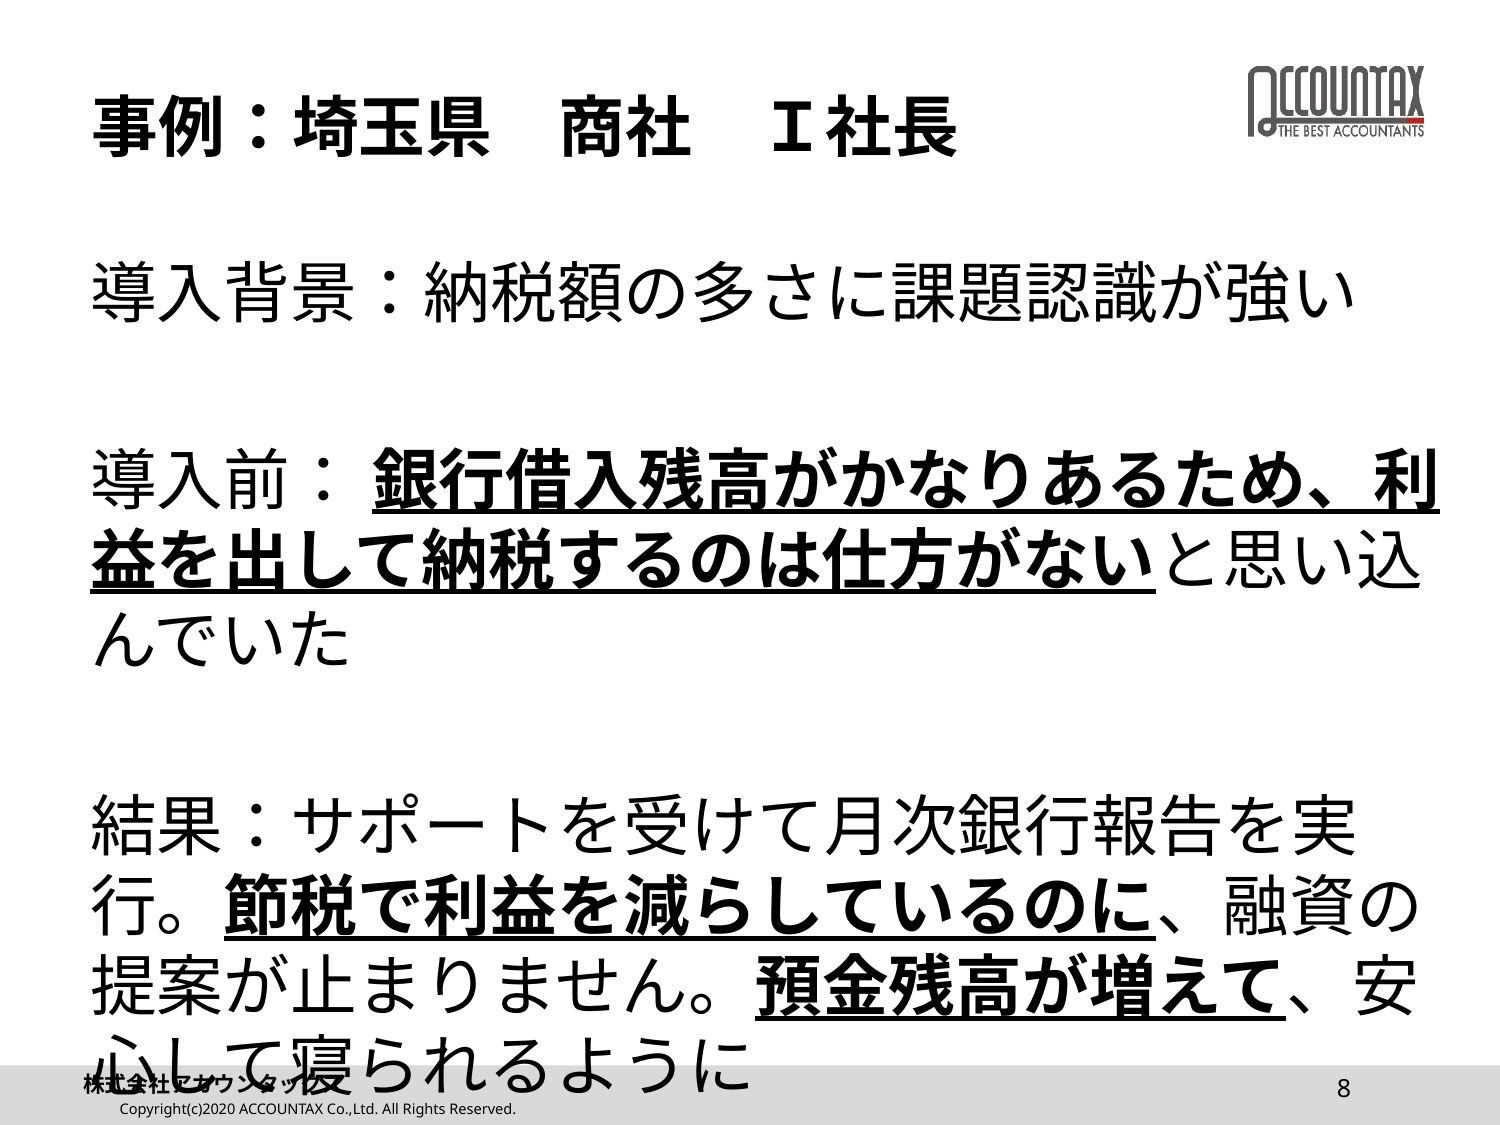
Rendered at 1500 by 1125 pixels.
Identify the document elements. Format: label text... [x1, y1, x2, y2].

slide_number 8 [1266, 1064, 1422, 1118]
picture [1267, 66, 1424, 137]
title 事例：埼玉県 商社 Ｉ社長 [76, 31, 1267, 219]
list 導入背景：納税額の多さに課題認識が強い 導入前： 銀行借入残高がかなりあるため、利益を出して納税するのは仕方がないと思い込んでいた 結果：サポートを受けて月次銀行報告を実行。節税で利益を減らしているのに、融資の提案が止まりません。預金残高が増えて、安心して寝られるように [75, 243, 1500, 986]
